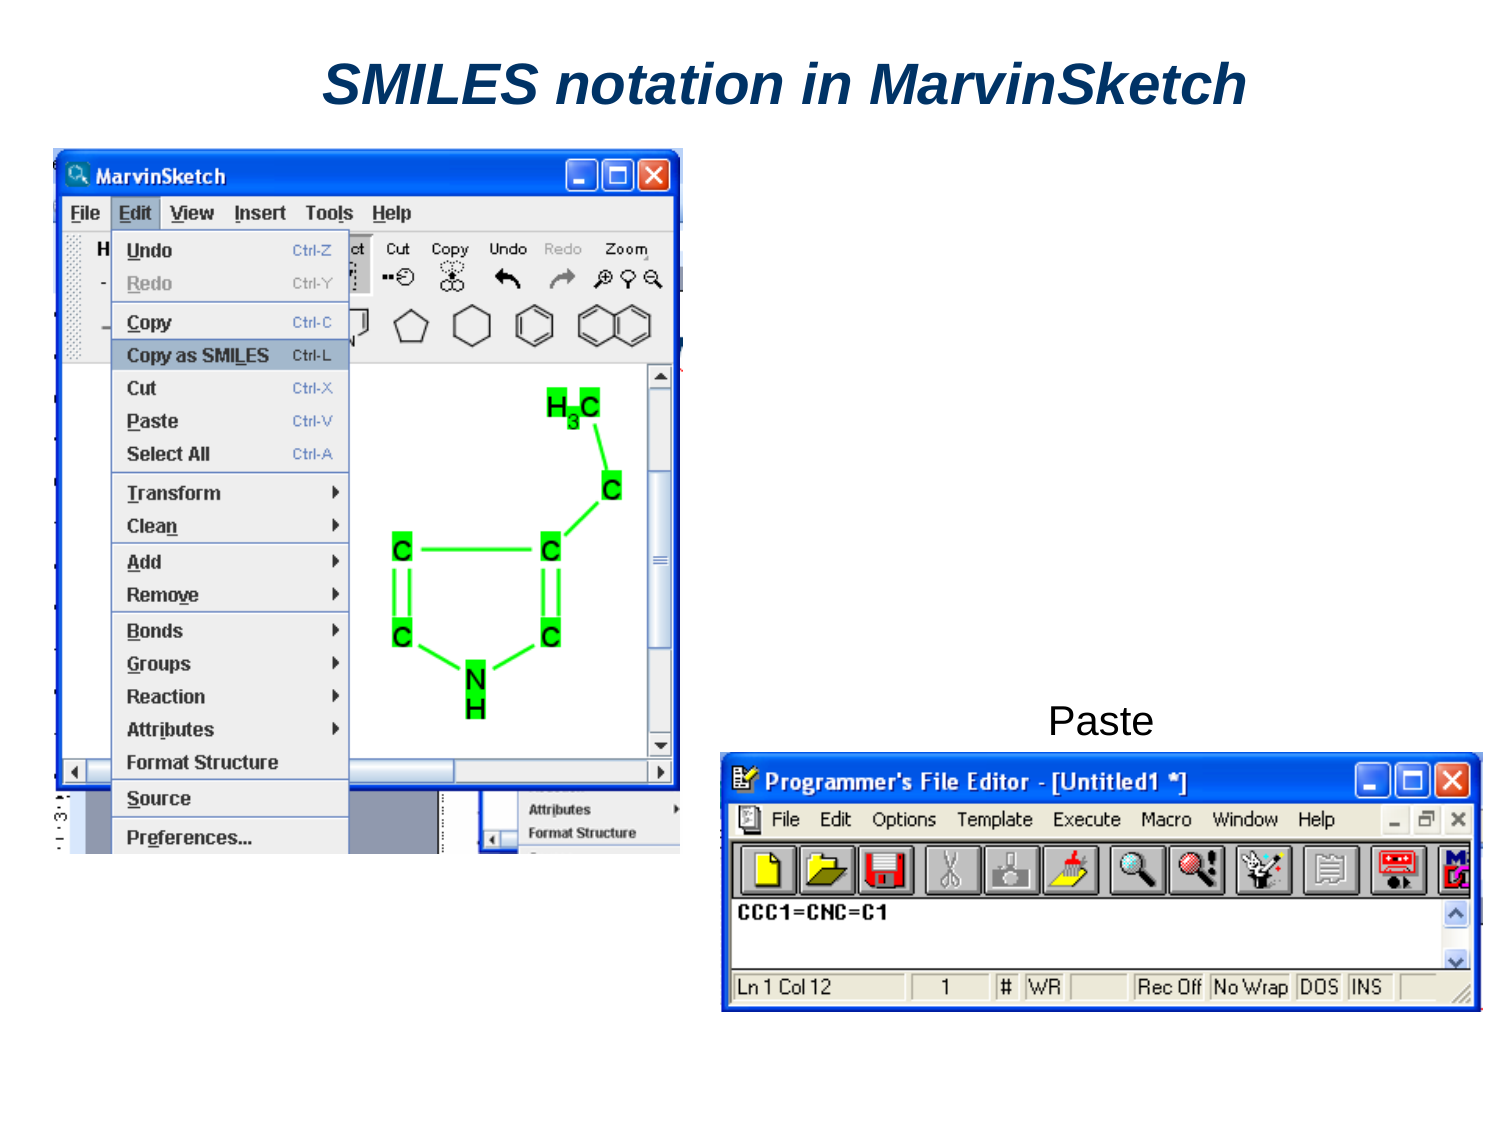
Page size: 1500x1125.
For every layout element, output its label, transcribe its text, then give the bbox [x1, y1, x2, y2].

picture [720, 752, 1483, 1012]
text_box SMILES notation in MarvinSketch [112, 47, 1459, 126]
picture [52, 148, 684, 854]
text_box Paste [1033, 686, 1170, 751]
